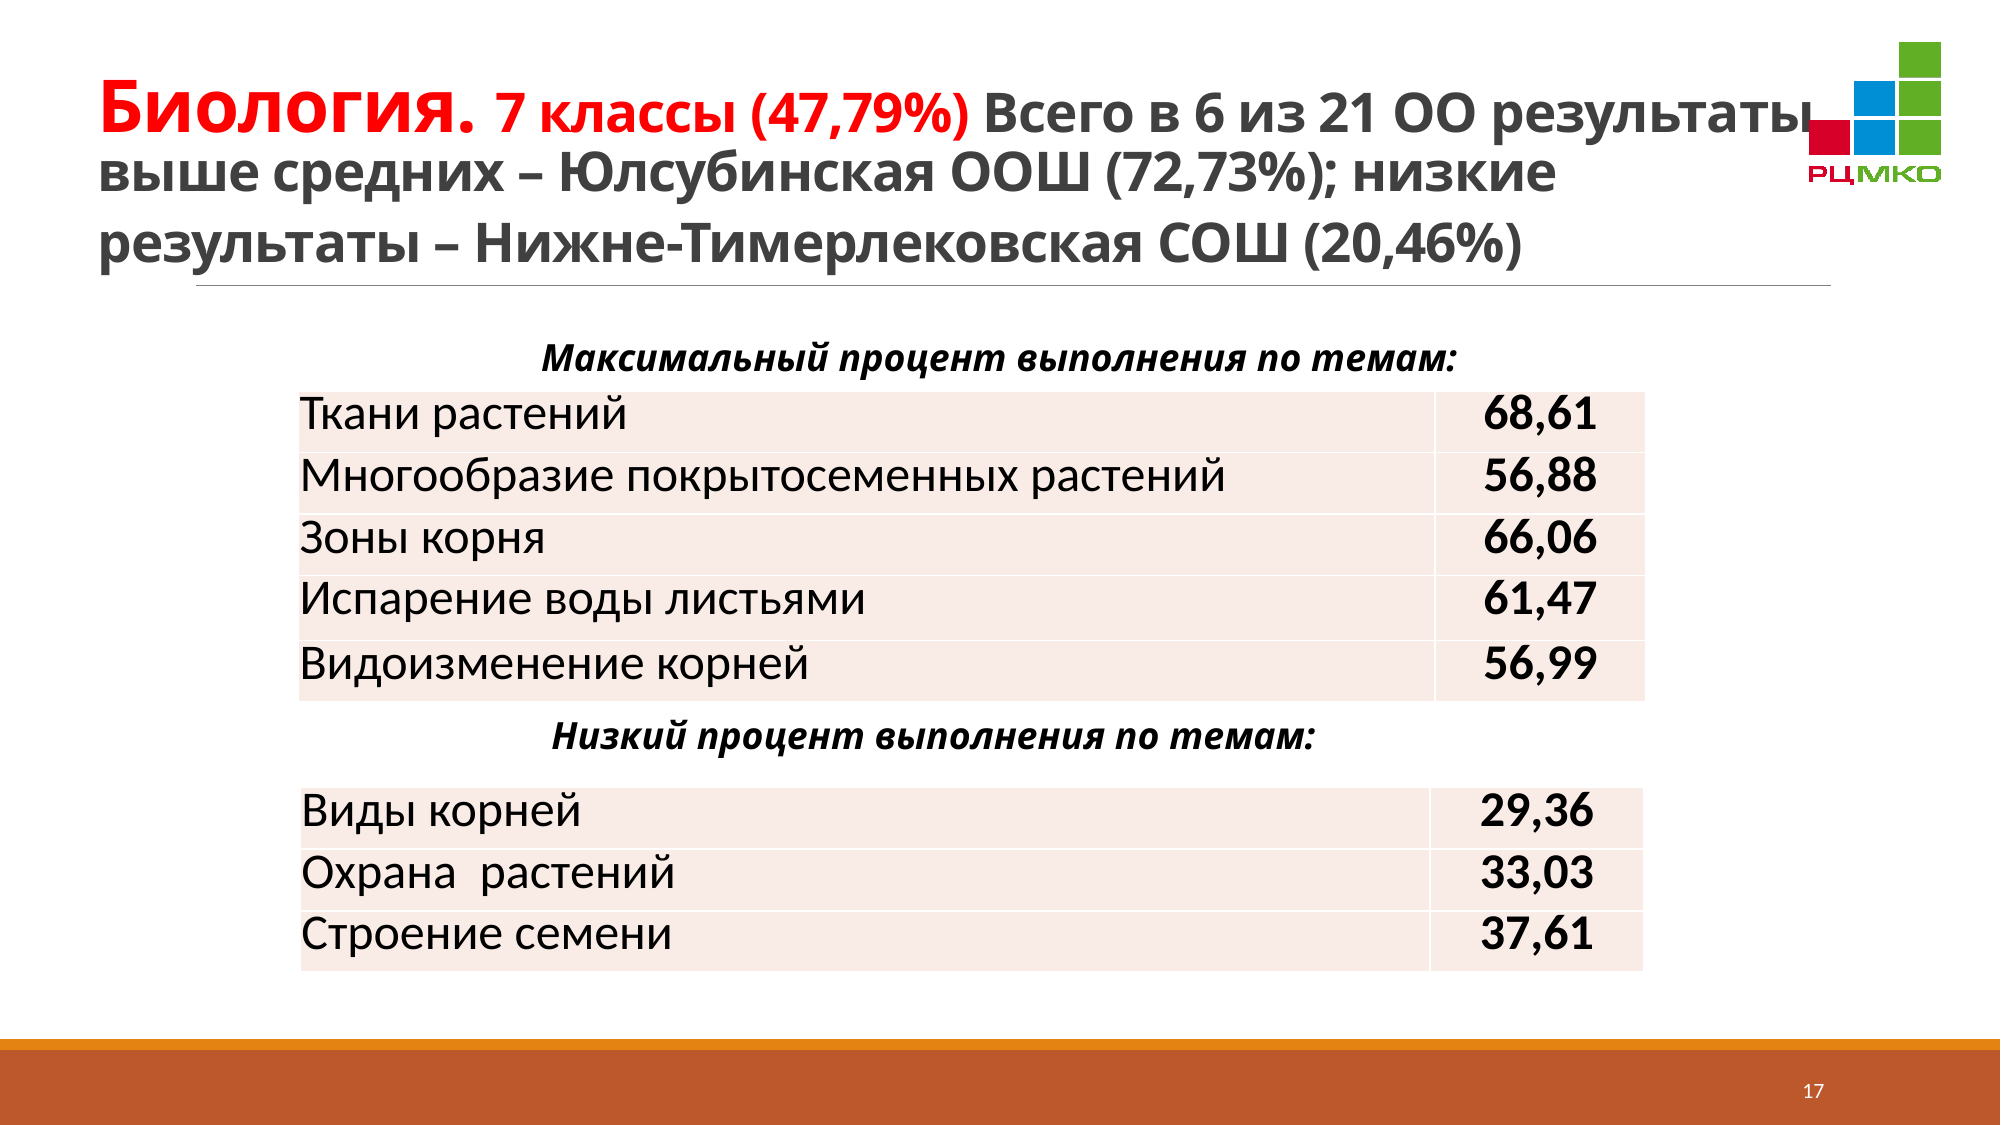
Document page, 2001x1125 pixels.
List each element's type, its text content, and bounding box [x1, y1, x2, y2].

text_box Максимальный процент выполнения по темам: [483, 327, 1516, 387]
table_cell 61,47 [1436, 576, 1645, 640]
table_cell Видоизменение корней [299, 641, 1434, 701]
slide_number 17 [1624, 1059, 1840, 1120]
table_header Виды корней [301, 788, 1429, 848]
text_box Низкий процент выполнения по темам: [498, 704, 1369, 765]
table_cell 37,61 [1431, 912, 1643, 971]
table_cell 56,88 [1436, 453, 1645, 513]
table_cell Многообразие покрытосеменных растений [299, 453, 1434, 513]
table_cell Зоны корня [299, 515, 1434, 575]
table_cell Строение семени [301, 912, 1429, 971]
table_cell 56,99 [1436, 641, 1645, 701]
table_cell 33,03 [1431, 850, 1643, 910]
table_cell Испарение воды листьями [299, 576, 1434, 640]
picture [1809, 41, 1941, 185]
table_cell 66,06 [1436, 515, 1645, 575]
table_header Ткани растений [299, 392, 1434, 452]
table_header 68,61 [1436, 392, 1645, 452]
title Биология. 7 классы (47,79%) Всего в 6 из 21 ОО результаты выше средних – Юлсубинская ООШ (72,73%); низкие результаты – Нижне-Тимерлековская СОШ (20,46%) [82, 47, 1830, 285]
table_cell Охрана растений [301, 850, 1429, 910]
table_header 29,36 [1431, 788, 1643, 848]
